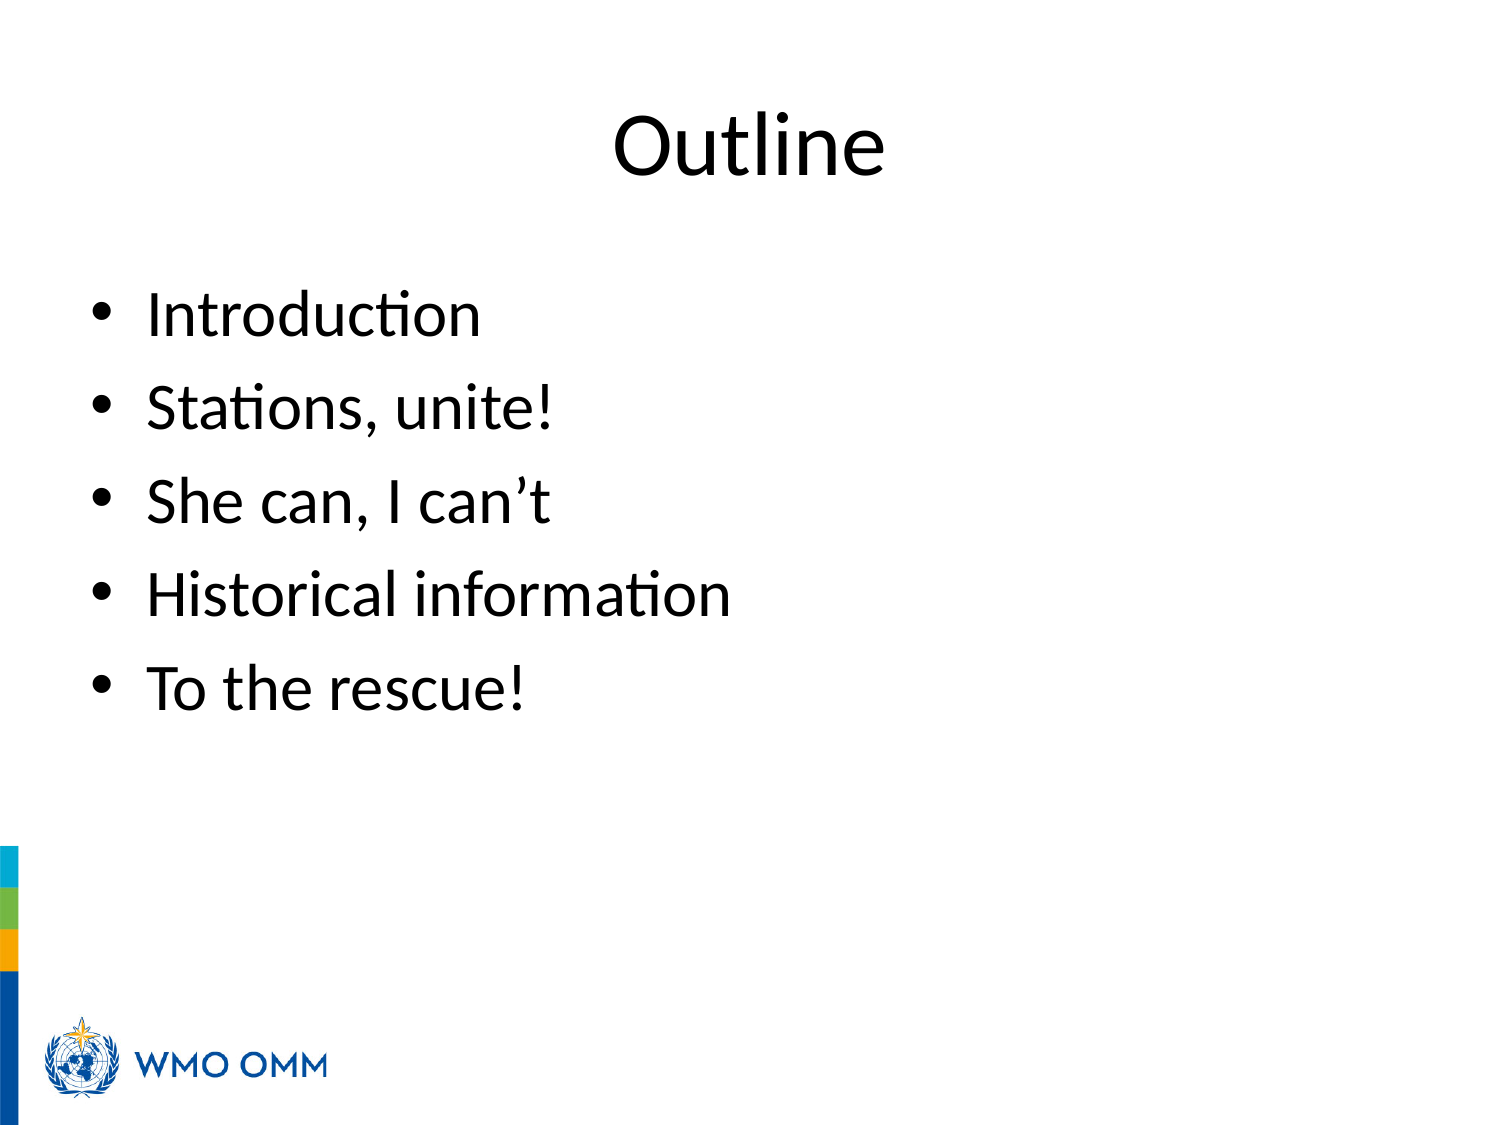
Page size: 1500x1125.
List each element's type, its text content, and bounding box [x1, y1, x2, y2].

picture [0, 845, 327, 1125]
title Outline [75, 45, 1425, 233]
list Introduction Stations, unite! She can, I can’t Historical information To the rescue! [75, 262, 1425, 1005]
